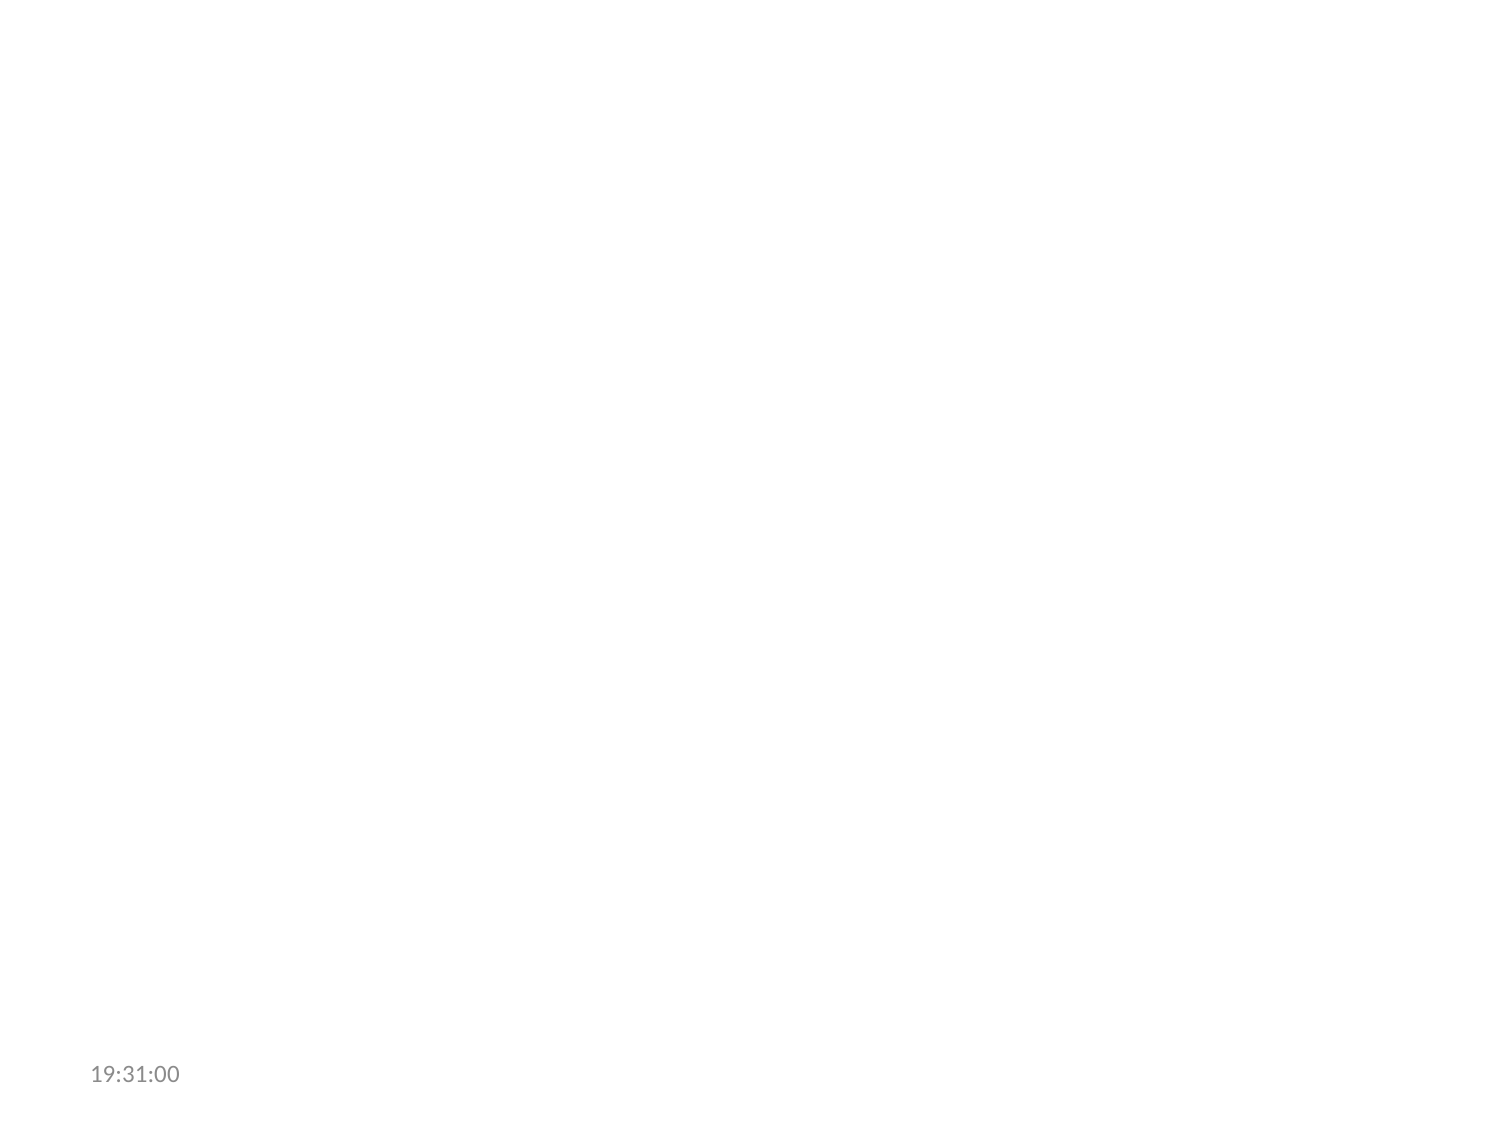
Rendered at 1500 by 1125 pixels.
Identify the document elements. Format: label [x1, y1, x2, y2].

slide_number [75, 1042, 425, 1103]
